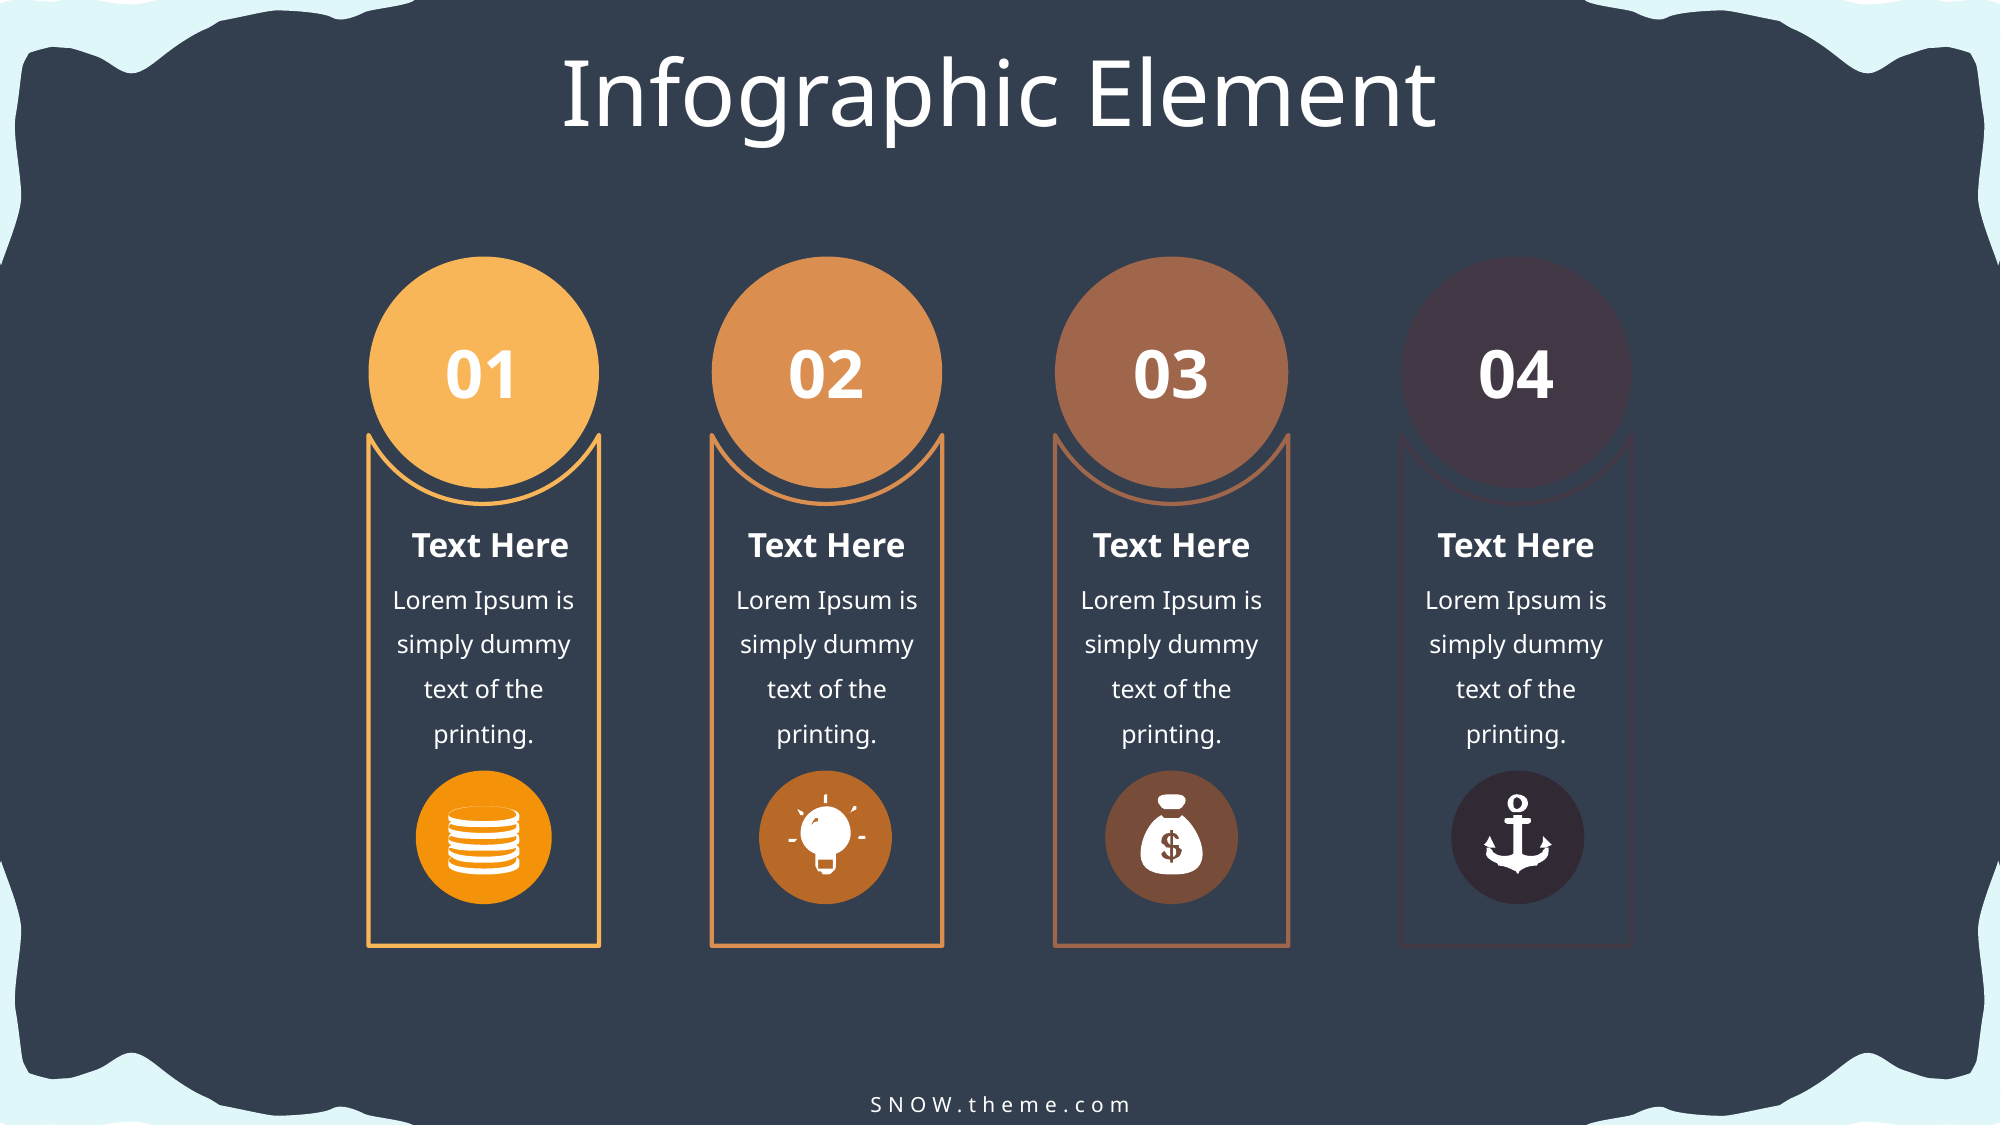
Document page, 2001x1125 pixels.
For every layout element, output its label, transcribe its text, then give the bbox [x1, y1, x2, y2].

text_box [415, 770, 552, 905]
text_box Lorem Ipsum is simply dummy text of the printing. [729, 561, 925, 757]
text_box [1140, 794, 1203, 875]
text_box Text Here [733, 516, 921, 572]
text_box [1054, 256, 1289, 489]
text_box Lorem Ipsum is simply dummy text of the printing. [386, 561, 581, 757]
text_box [368, 256, 599, 489]
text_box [1483, 794, 1552, 875]
text_box 03 [1118, 324, 1225, 420]
text_box [1401, 256, 1632, 489]
text_box [368, 434, 599, 946]
text_box [1105, 770, 1239, 905]
text_box Lorem Ipsum is simply dummy text of the printing. [1418, 561, 1614, 757]
text_box 01 [430, 324, 537, 420]
text_box Text Here [1422, 516, 1610, 561]
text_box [788, 794, 866, 875]
text_box Lorem Ipsum is simply dummy text of the printing. [1074, 561, 1269, 757]
text_box Infographic Element [546, 27, 1454, 153]
text_box [1054, 434, 1289, 946]
text_box [1401, 434, 1632, 946]
text_box [759, 770, 892, 905]
text_box [711, 256, 943, 489]
text_box Text Here [396, 516, 585, 572]
text_box [1451, 770, 1585, 905]
text_box 02 [773, 324, 880, 420]
text_box [448, 806, 520, 875]
text_box 04 [1463, 324, 1570, 420]
text_box Text Here [1077, 516, 1266, 561]
text_box [711, 434, 943, 946]
